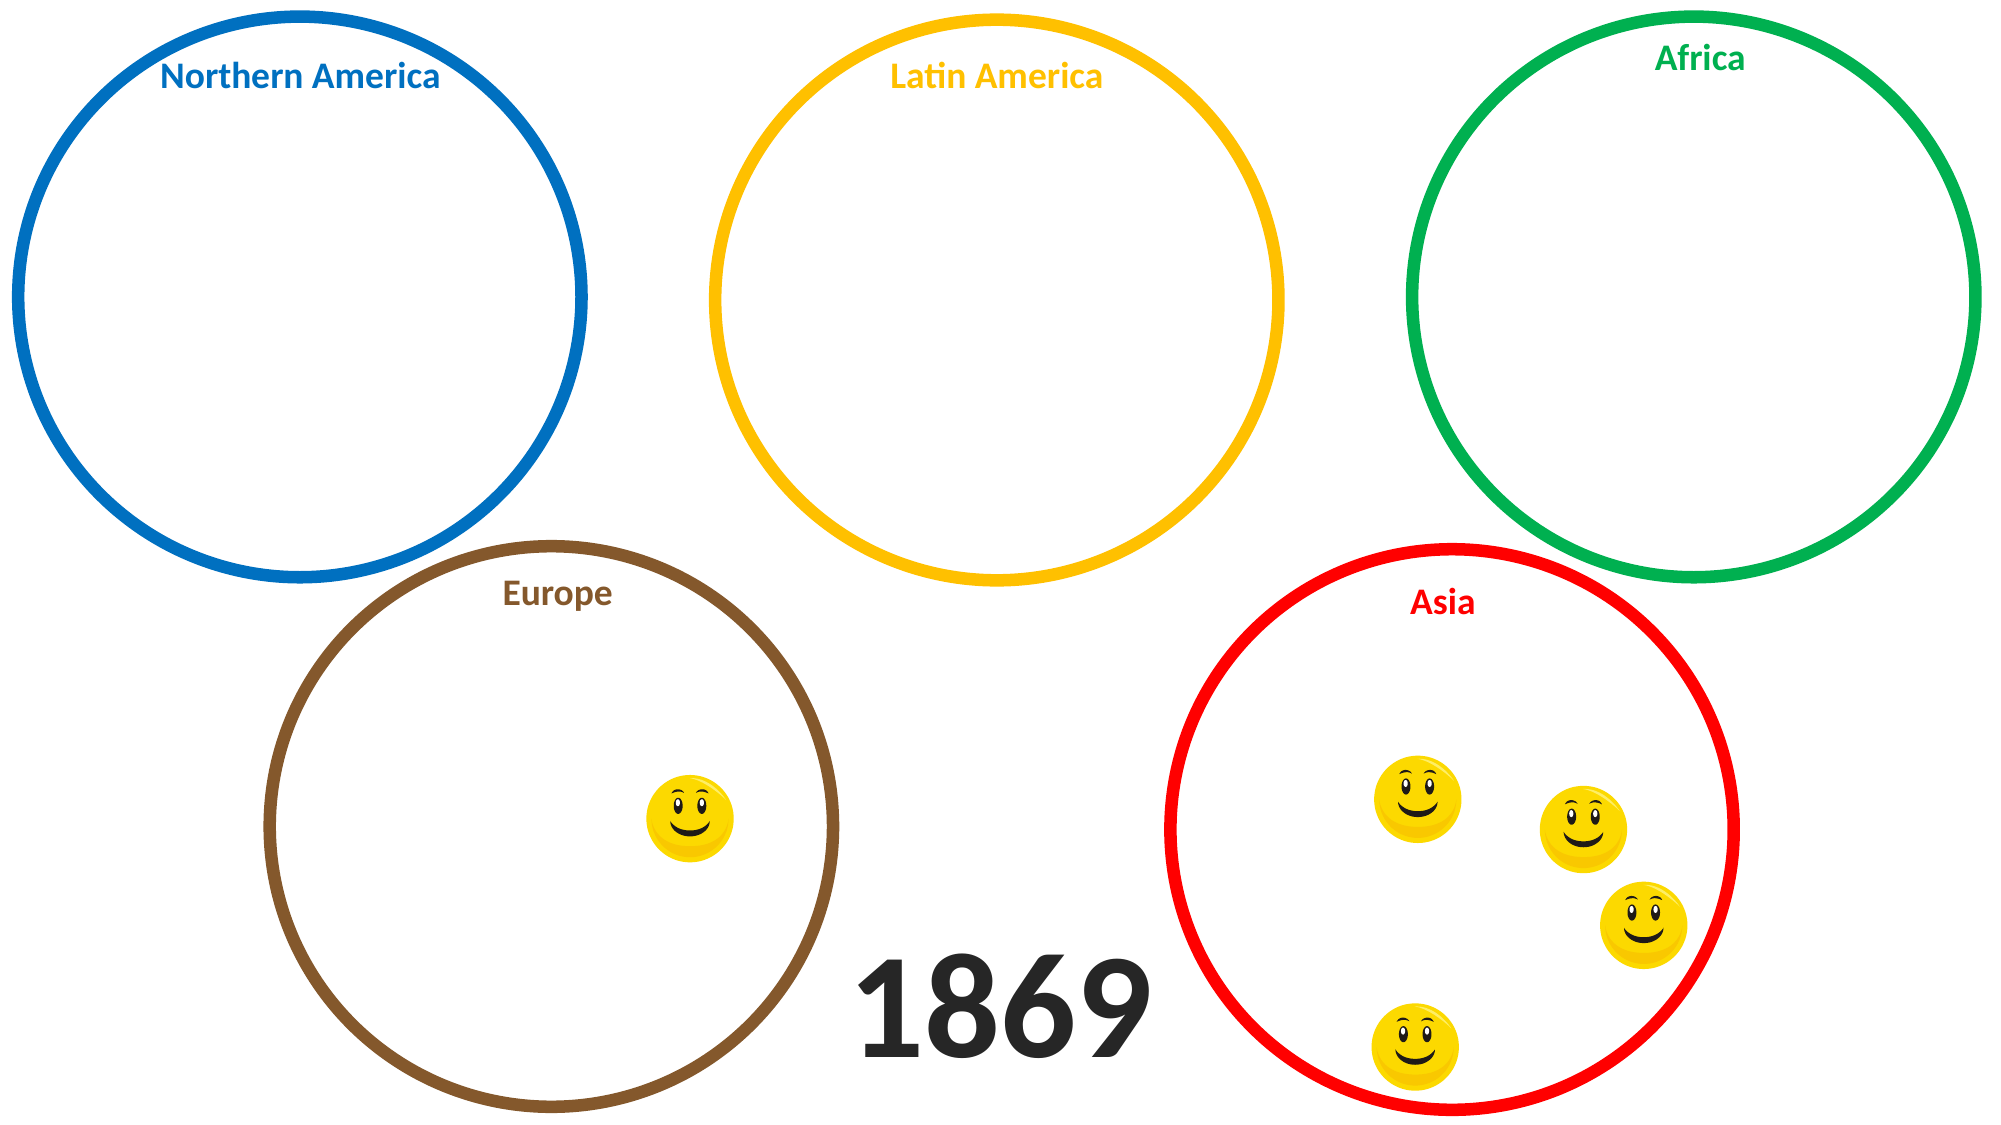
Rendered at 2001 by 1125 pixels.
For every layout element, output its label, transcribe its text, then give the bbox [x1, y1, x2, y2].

text_box 1869 [820, 900, 1181, 1095]
text_box [1411, 15, 1977, 579]
text_box [268, 545, 835, 1108]
text_box Europe [488, 560, 647, 621]
picture [1539, 785, 1628, 874]
picture [1371, 1003, 1459, 1091]
text_box [17, 61, 583, 579]
text_box [178, 15, 422, 43]
text_box Latin America [875, 43, 1122, 104]
text_box [1169, 548, 1735, 1111]
text_box Africa [1640, 25, 1788, 86]
text_box [714, 46, 1280, 582]
text_box Asia [1395, 569, 1493, 630]
text_box Northern America [145, 43, 497, 104]
text_box [881, 18, 1112, 43]
picture [646, 774, 734, 863]
picture [1600, 881, 1688, 970]
picture [1374, 755, 1462, 843]
